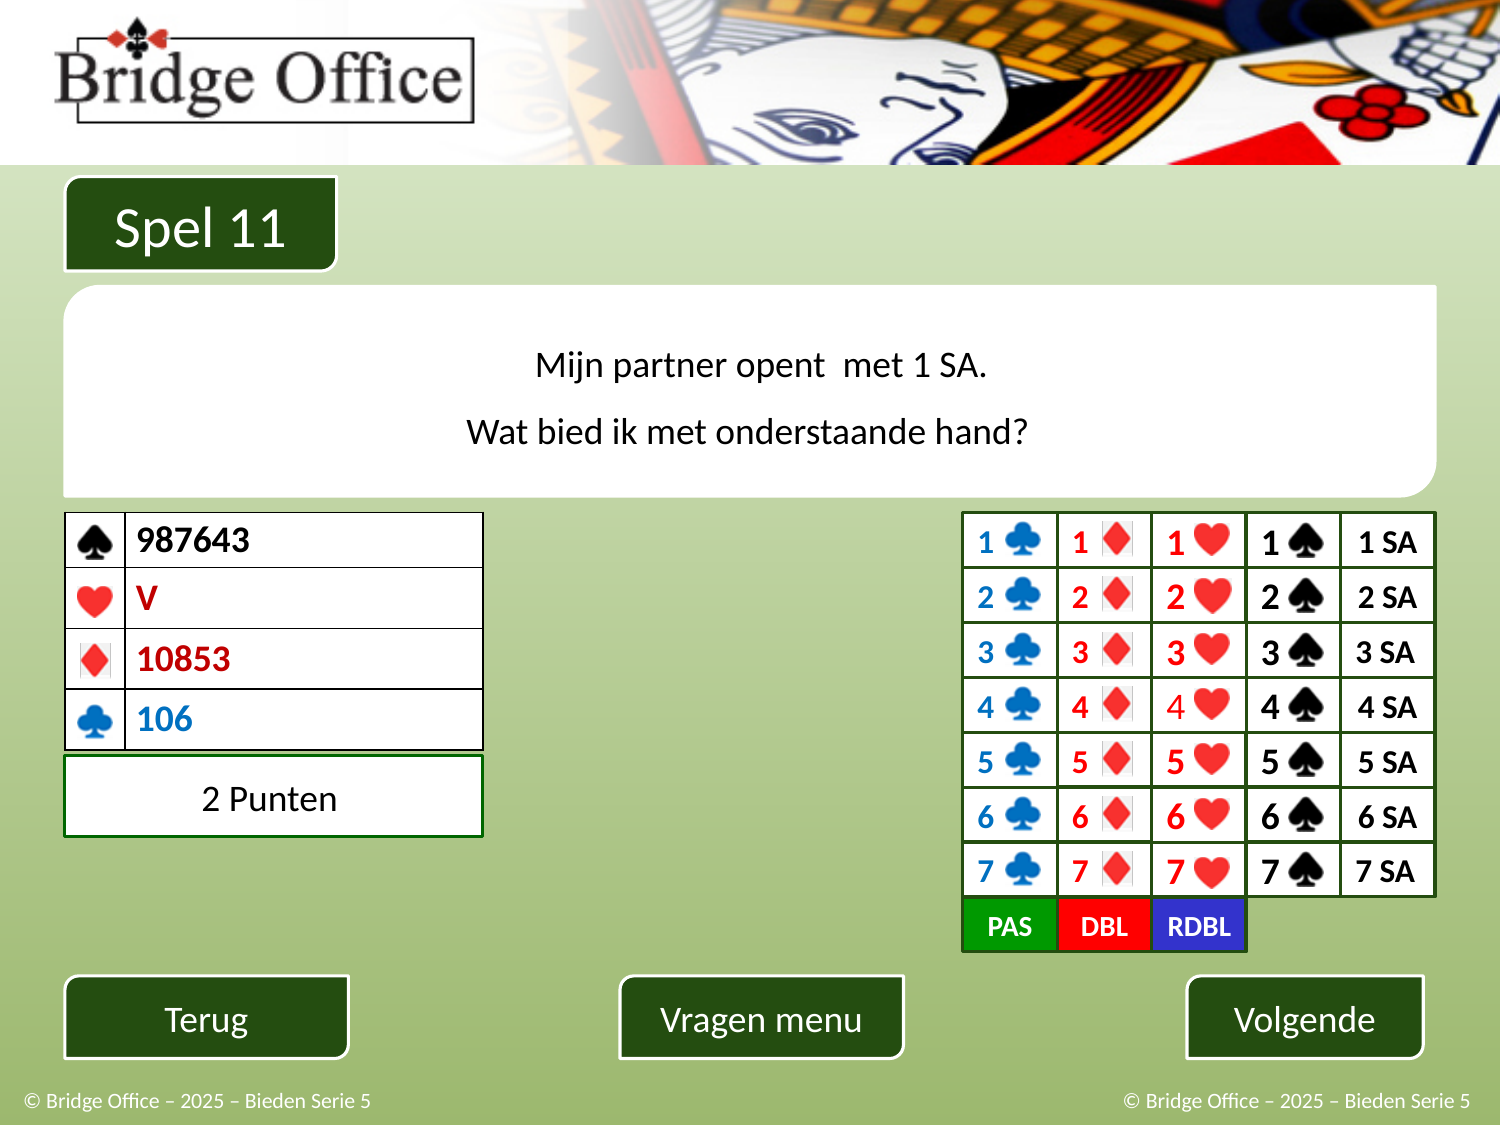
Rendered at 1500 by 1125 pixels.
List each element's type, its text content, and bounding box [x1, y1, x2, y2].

picture [1288, 521, 1325, 558]
table_cell [66, 690, 124, 749]
picture [77, 643, 114, 679]
text_box RDBL [1153, 898, 1248, 953]
table_header 987643 [126, 513, 482, 567]
text_box 6 [1056, 786, 1150, 841]
text_box 2 [1153, 569, 1245, 621]
text_box 4 [961, 676, 1059, 734]
text_box Wat bied ik met onderstaande hand? [451, 399, 1072, 460]
table_cell 10853 [126, 629, 482, 688]
picture [1004, 631, 1041, 668]
text_box 3 [961, 621, 1056, 676]
text_box 6 [1245, 786, 1339, 841]
picture [1004, 741, 1041, 778]
text_box 5 [1059, 734, 1153, 786]
text_box 4 [1059, 676, 1150, 734]
text_box 7 [961, 841, 1056, 896]
text_box 2 [1056, 569, 1153, 621]
text_box 7 SA [1339, 844, 1437, 898]
picture [1288, 741, 1324, 778]
text_box 5 [1153, 734, 1248, 786]
picture [1099, 576, 1135, 613]
text_box DBL [1059, 898, 1153, 953]
picture [1004, 521, 1041, 558]
text_box 2 Punten [63, 754, 484, 838]
picture [1004, 851, 1041, 887]
picture [1099, 796, 1135, 833]
picture [1288, 686, 1324, 723]
text_box 1 [961, 511, 1059, 569]
picture [1193, 688, 1230, 721]
text_box 6 [1150, 786, 1245, 841]
picture [1193, 743, 1230, 776]
table_cell [66, 629, 124, 688]
picture [1099, 631, 1135, 668]
text_box PAS [961, 896, 1059, 953]
text_box © Bridge Office – 2025 – Bieden Serie 5 [8, 1079, 393, 1121]
text_box 5 [961, 734, 1059, 786]
text_box 1 [1245, 511, 1342, 569]
picture [1193, 857, 1230, 890]
text_box 1 SA [1342, 511, 1437, 569]
picture [1193, 578, 1232, 614]
picture [1004, 576, 1041, 613]
picture [77, 585, 114, 618]
text_box Mijn partner opent met 1 SA. [508, 332, 1015, 393]
picture [1099, 741, 1135, 778]
text_box 2 SA [1339, 569, 1437, 621]
text_box 3 [1056, 621, 1150, 676]
text_box 5 SA [1339, 734, 1437, 786]
picture [1193, 523, 1230, 556]
text_box 6 SA [1339, 786, 1437, 844]
picture [1193, 798, 1230, 830]
picture [1194, 633, 1230, 666]
picture [1288, 851, 1324, 887]
text_box Vragen menu [618, 974, 906, 1061]
text_box Terug [63, 974, 350, 1061]
table_header [66, 513, 124, 567]
text_box Spel 11 [63, 179, 339, 273]
text_box 3 [1245, 621, 1339, 676]
table_cell V [126, 568, 482, 628]
text_box 5 [1248, 734, 1339, 786]
text_box © Bridge Office – 2025 – Bieden Serie 5 [1107, 1079, 1500, 1121]
text_box Volgende [1185, 974, 1425, 1061]
text_box 6 [961, 786, 1056, 841]
text_box 3 [1150, 621, 1245, 676]
text_box 2 [1245, 569, 1339, 621]
text_box 4 [1245, 676, 1339, 734]
text_box 7 [1245, 841, 1339, 898]
text_box 3 SA [1339, 621, 1437, 676]
picture [1288, 631, 1324, 668]
picture [0, 0, 1500, 166]
text_box 7 [1056, 841, 1150, 898]
picture [1004, 686, 1041, 723]
text_box 7 [1150, 841, 1245, 898]
picture [77, 524, 114, 561]
table_cell [66, 568, 124, 628]
picture [1004, 796, 1041, 833]
text_box 2 [961, 569, 1056, 621]
text_box 4 [1150, 676, 1245, 734]
picture [1288, 576, 1324, 613]
picture [1099, 851, 1135, 887]
table_cell 106 [126, 690, 482, 749]
picture [1099, 521, 1135, 558]
text_box [63, 284, 1437, 498]
picture [1099, 686, 1135, 723]
text_box 1 [1153, 511, 1245, 569]
text_box 1 [1059, 511, 1153, 569]
text_box 4 SA [1339, 676, 1437, 734]
picture [77, 703, 114, 740]
picture [1288, 796, 1324, 832]
